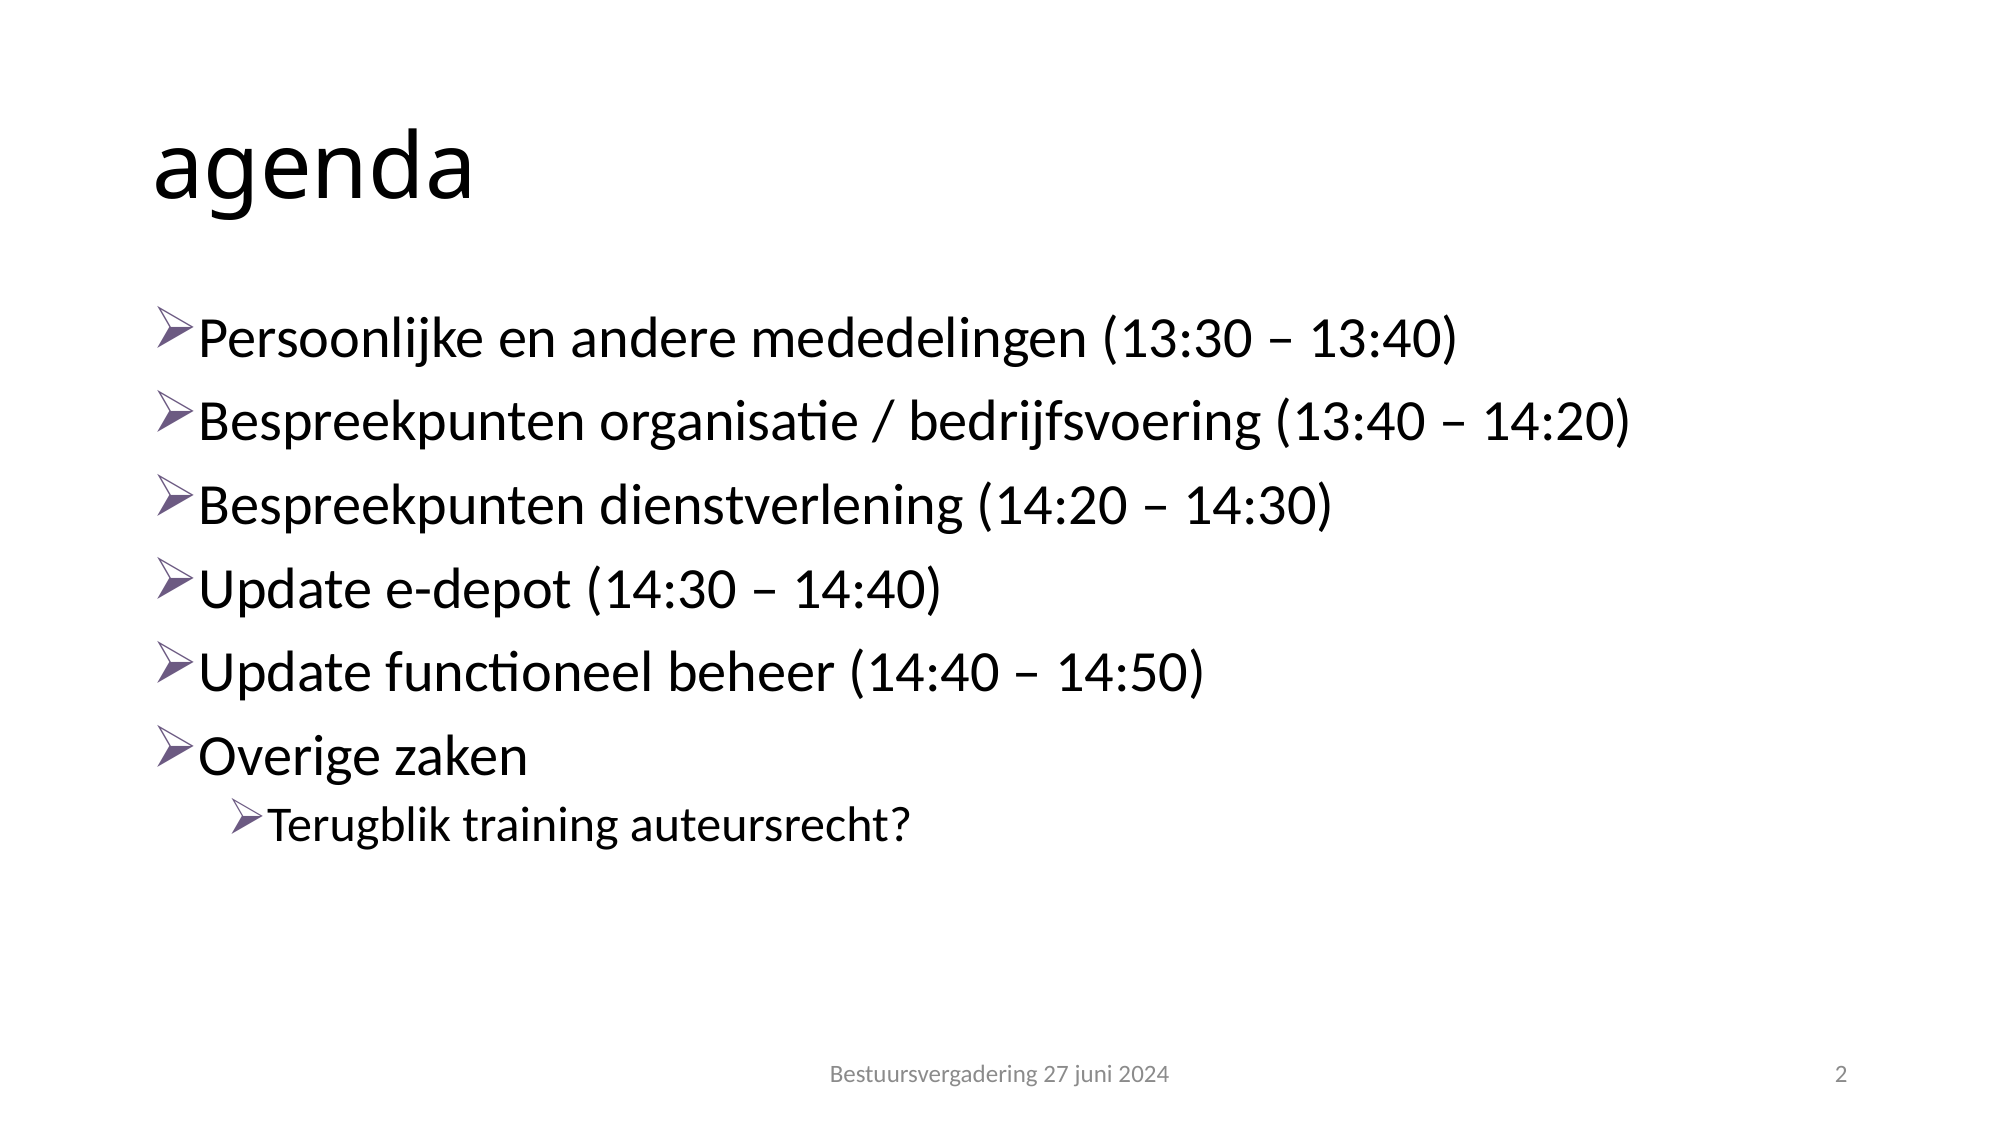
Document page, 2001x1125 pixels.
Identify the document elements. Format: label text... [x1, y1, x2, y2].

list Persoonlijke en andere mededelingen (13:30 – 13:40) Bespreekpunten organisatie / bedrijfsvoering (13:40 – 14:20) Bespreekpunten dienstverlening (14:20 – 14:30) Update e-depot (14:30 – 14:40) Update functioneel beheer (14:40 – 14:50) Overige zaken Terugblik training auteursrecht? [137, 299, 1863, 1014]
title agenda [137, 59, 1863, 278]
slide_number 2 [1412, 1042, 1863, 1103]
footer Bestuursvergadering 27 juni 2024 [662, 1042, 1338, 1103]
